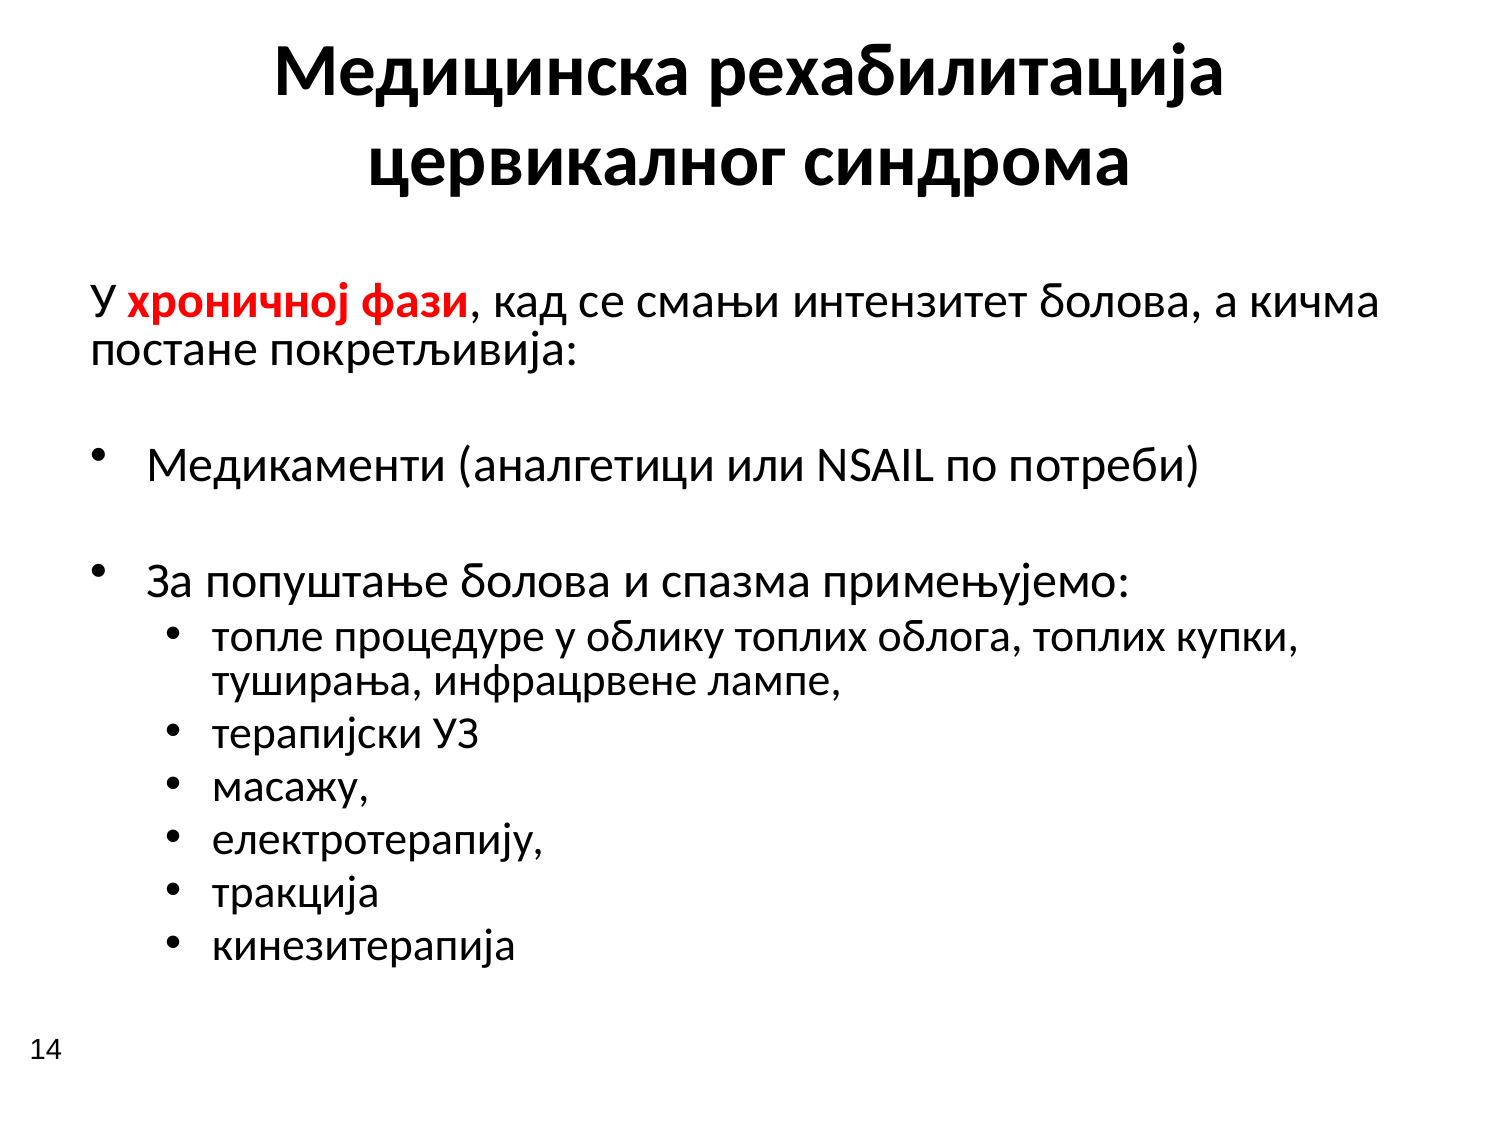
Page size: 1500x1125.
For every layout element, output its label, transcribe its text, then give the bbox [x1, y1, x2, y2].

slide_number 14 [4, 1023, 78, 1102]
title Медицинска рехабилитација цервикалног синдрома [74, 44, 1426, 209]
list У хроничној фази, кад се смањи интензитет болова, а кичма постане покретљивија: Медикаменти (аналгетици или NSAIL по потреби) За попуштање болова и спазма примењујемо: топле процедуре у облику топлих облога, топлих купки, туширања, инфрацрвене лампе, терапијски УЗ масажу, електротерапију, тракција кинезитерапија [74, 243, 1426, 1006]
